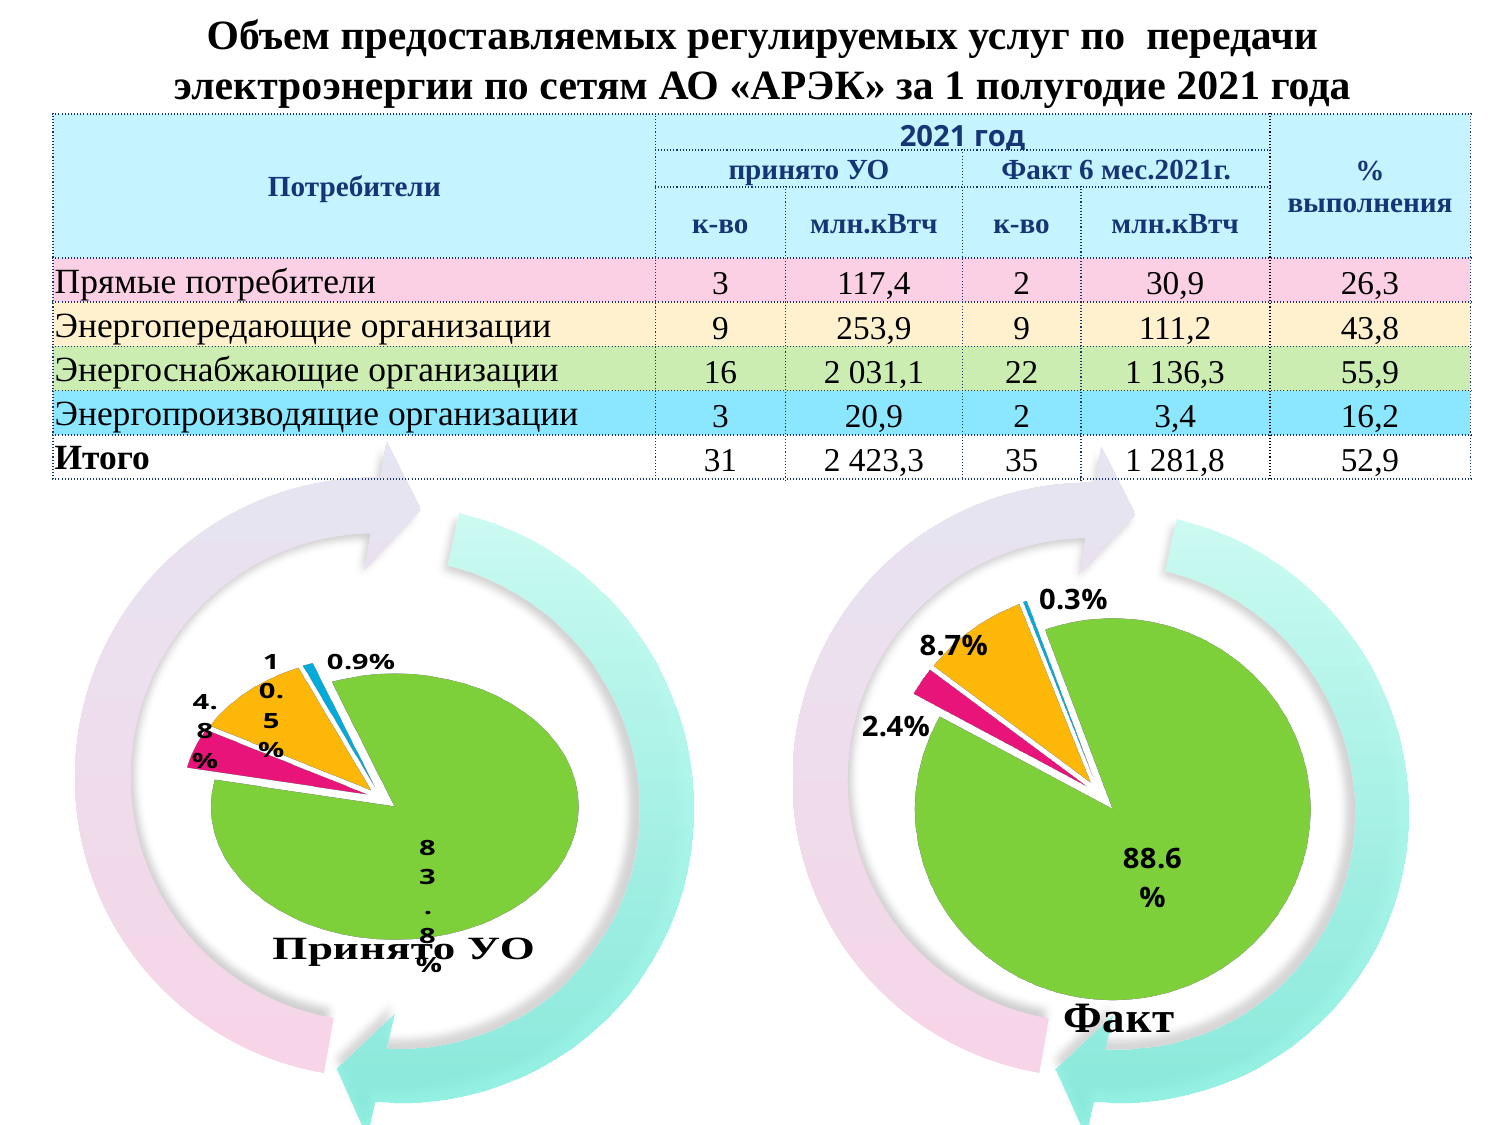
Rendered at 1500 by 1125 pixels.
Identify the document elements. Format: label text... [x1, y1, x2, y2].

table_cell Энергопередающие организации [53, 302, 656, 346]
table_cell 43,8 [1270, 302, 1470, 346]
table_cell млн.кВтч [1081, 187, 1270, 258]
table_cell 2 423,3 [785, 435, 963, 479]
table_cell 52,9 [1270, 435, 1470, 479]
table_cell 22 [963, 346, 1081, 391]
table_cell 2 [963, 391, 1081, 435]
table_cell 26,3 [1270, 258, 1470, 302]
table_cell Факт 6 мес.2021г. [963, 150, 1270, 187]
table_cell млн.кВтч [785, 187, 963, 258]
table_cell Итого [53, 435, 656, 479]
table_cell 3,4 [1081, 391, 1270, 435]
table_cell 16 [656, 346, 785, 391]
table_cell 55,9 [1270, 346, 1470, 391]
table_cell 9 [656, 302, 785, 346]
table_cell 9 [963, 302, 1081, 346]
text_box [800, 514, 1477, 1095]
table_cell Энергопроизводящие организации [53, 391, 656, 435]
table_cell 111,2 [1081, 302, 1270, 346]
table_cell 3 [656, 391, 785, 435]
chart [801, 562, 1369, 1059]
table_header % выполнения [1270, 114, 1470, 258]
table_cell 20,9 [785, 391, 963, 435]
table_cell 31 [656, 435, 785, 479]
table_cell 16,2 [1270, 391, 1470, 435]
table_cell 2 [963, 258, 1081, 302]
table_cell принято УО [656, 150, 963, 187]
table_cell 117,4 [785, 258, 963, 302]
table_header 2021 год [656, 114, 1270, 150]
table_cell Энергоснабжающие организации [53, 346, 656, 391]
table_cell к-во [963, 187, 1081, 258]
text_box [0, 503, 801, 1088]
table_header Потребители [53, 114, 656, 258]
table_cell к-во [656, 187, 785, 258]
table_cell 253,9 [785, 302, 963, 346]
chart [121, 573, 583, 1041]
table_cell 1 136,3 [1081, 346, 1270, 391]
table_cell Прямые потребители [53, 258, 656, 302]
table_cell 2 031,1 [785, 346, 963, 391]
text_box Объем предоставляемых регулируемых услуг по передачи электроэнергии по сетям АО «АРЭК» за 1 полугодие 2021 года [41, 0, 1483, 115]
table_cell 3 [656, 258, 785, 302]
table_cell 30,9 [1081, 258, 1270, 302]
table_cell 35 [963, 435, 1081, 479]
table_cell 1 281,8 [1081, 435, 1270, 479]
